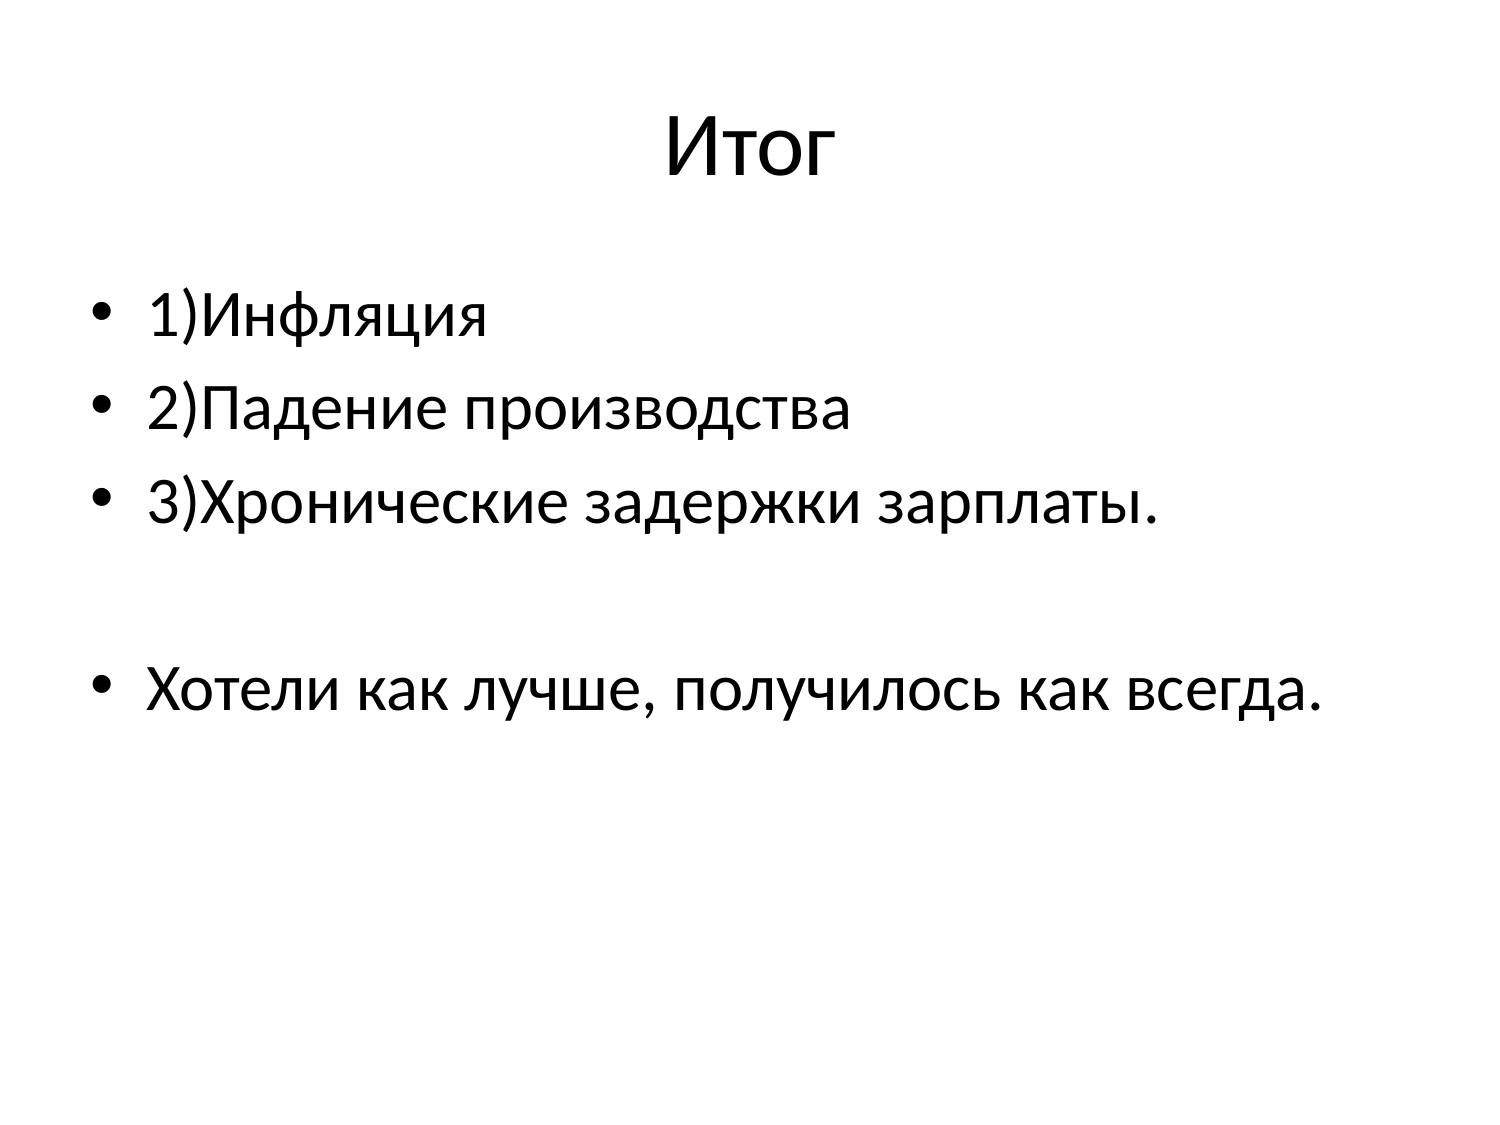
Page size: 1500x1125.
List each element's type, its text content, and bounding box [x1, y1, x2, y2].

list 1)Инфляция 2)Падение производства 3)Хронические задержки зарплаты. Хотели как лучше, получилось как всегда. [75, 262, 1425, 1005]
title Итог [75, 45, 1425, 233]
